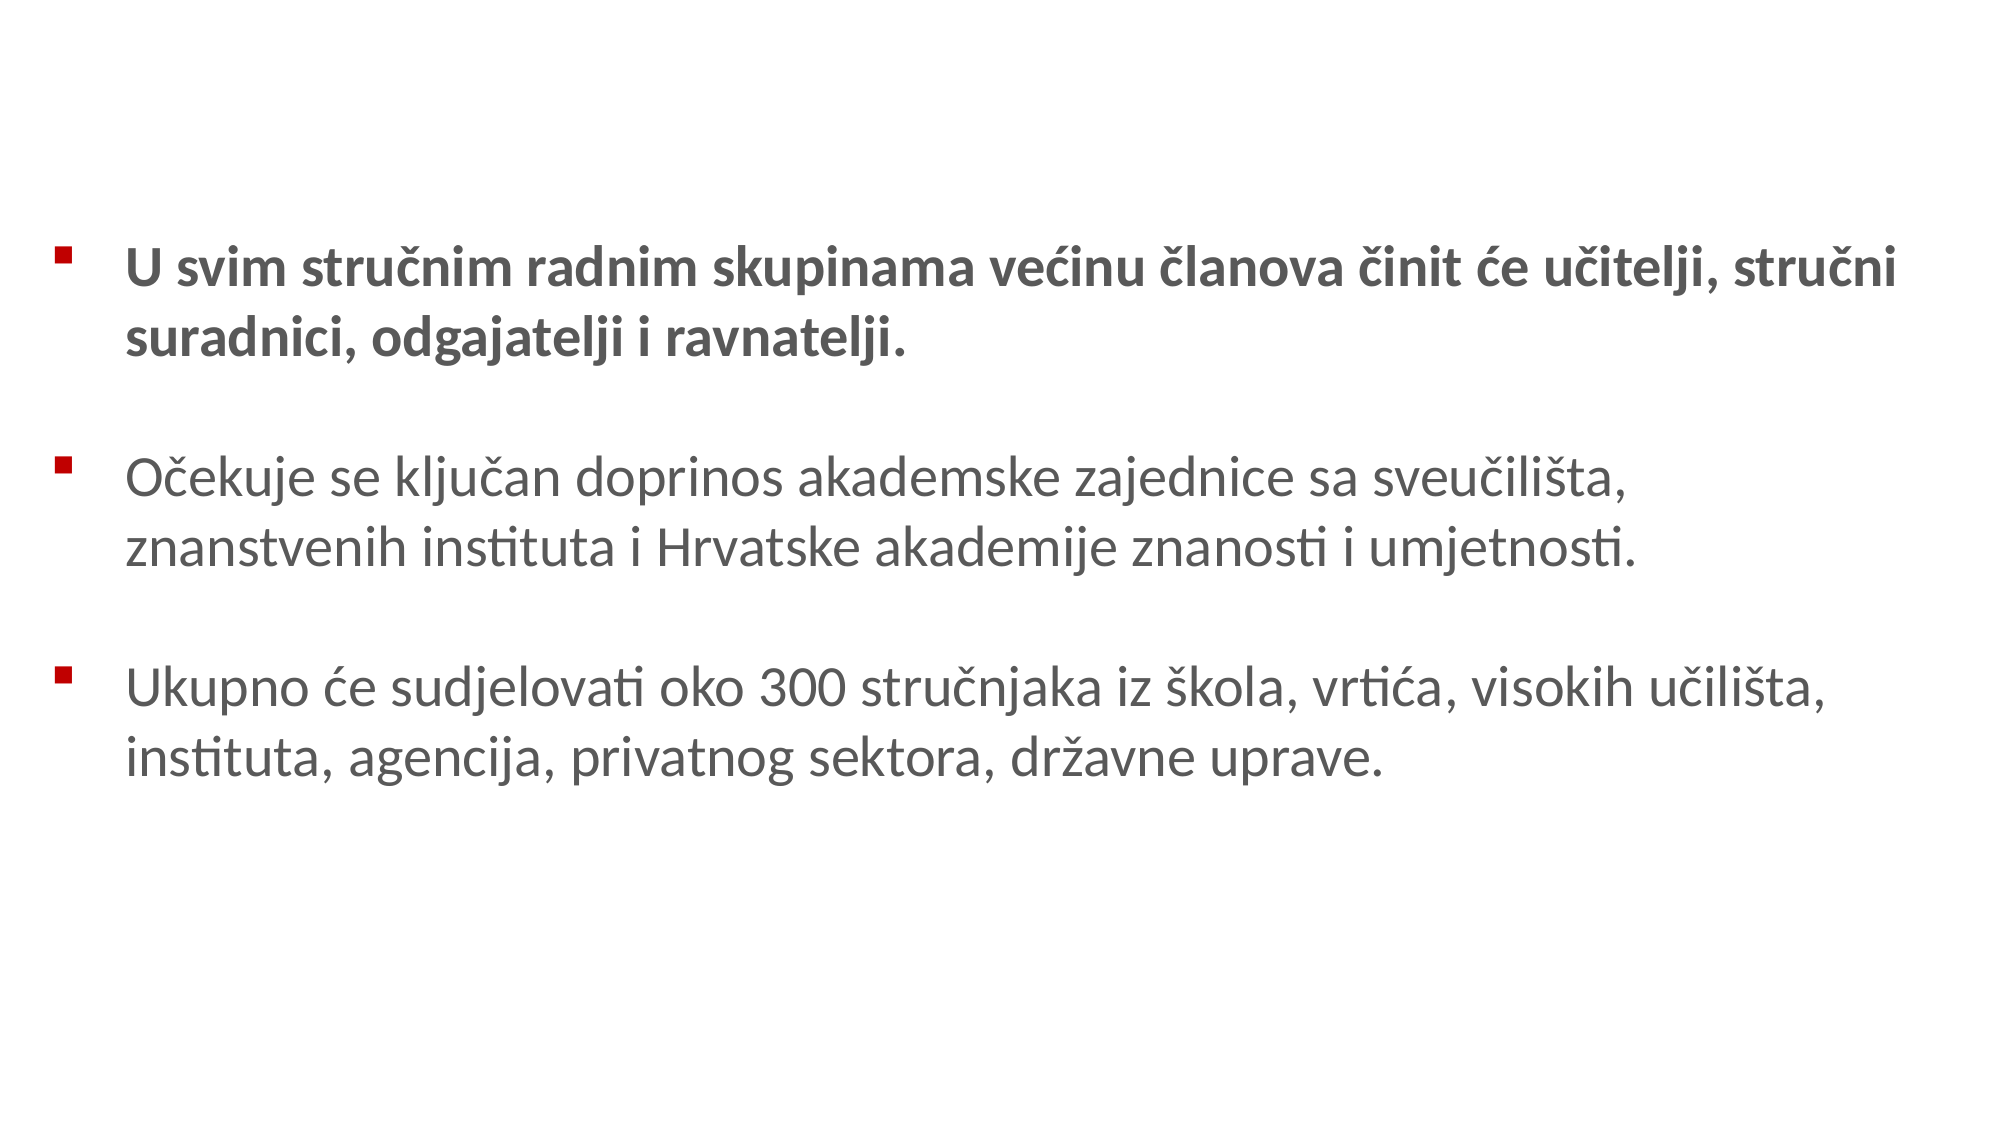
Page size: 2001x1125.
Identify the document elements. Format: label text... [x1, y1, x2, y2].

text_box U svim stručnim radnim skupinama većinu članova činit će učitelji, stručni suradnici, odgajatelji i ravnatelji. Očekuje se ključan doprinos akademske zajednice sa sveučilišta, znanstvenih instituta i Hrvatske akademije znanosti i umjetnosti. Ukupno će sudjelovati oko 300 stručnjaka iz škola, vrtića, visokih učilišta, instituta, agencija, privatnog sektora, državne uprave. [35, 220, 1920, 865]
